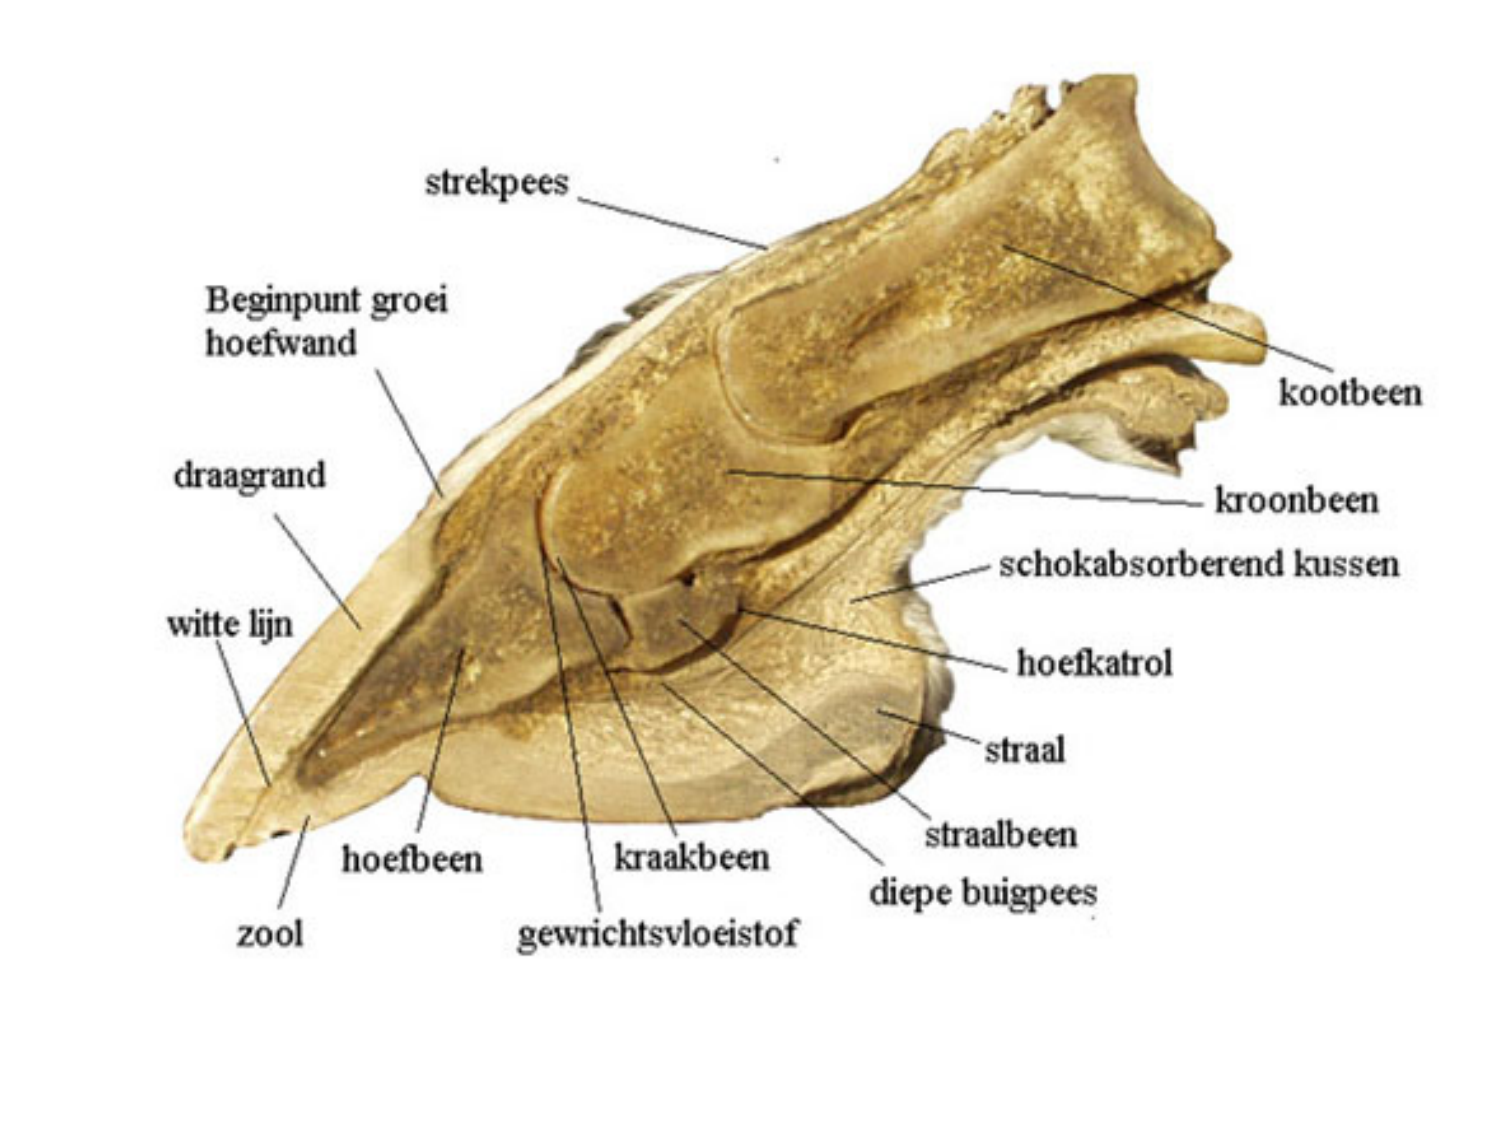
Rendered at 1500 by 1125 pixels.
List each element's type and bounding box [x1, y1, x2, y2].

picture [54, 42, 1454, 1025]
